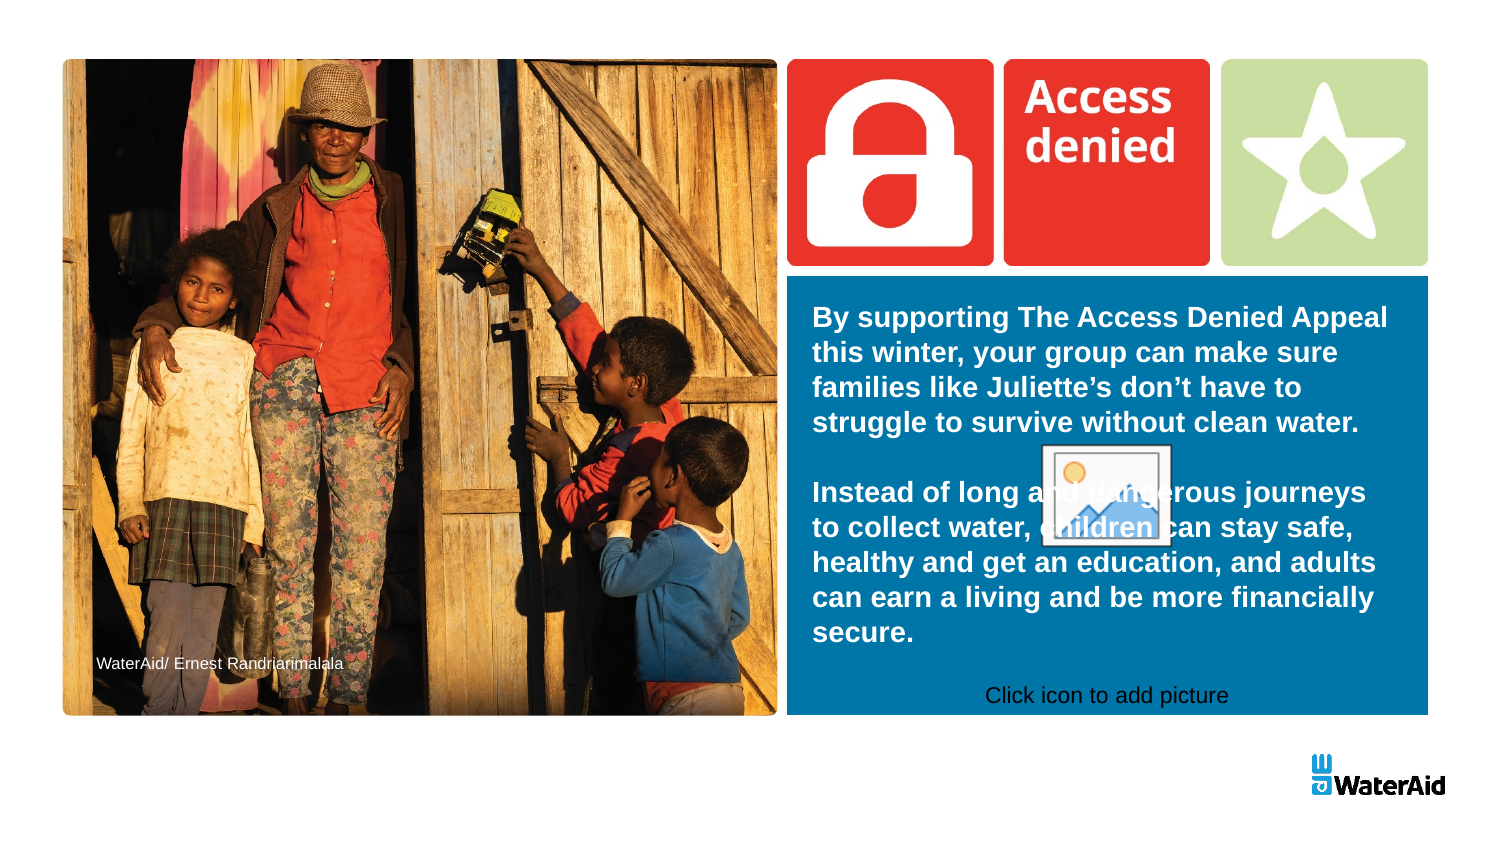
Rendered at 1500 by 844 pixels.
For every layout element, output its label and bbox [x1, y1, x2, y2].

picture [840, 487, 852, 502]
picture [1266, 557, 1274, 572]
picture [1099, 312, 1112, 327]
picture [1093, 586, 1098, 606]
picture [846, 627, 859, 642]
picture [1154, 592, 1167, 606]
picture [1180, 557, 1195, 572]
picture [883, 551, 896, 571]
picture [1237, 519, 1245, 537]
picture [1295, 347, 1302, 362]
picture [922, 344, 930, 362]
picture [1327, 417, 1339, 432]
picture [988, 519, 996, 537]
picture [929, 312, 943, 327]
picture [973, 417, 985, 432]
picture [1253, 417, 1266, 431]
picture [1098, 382, 1110, 397]
picture [982, 312, 989, 326]
picture [1232, 557, 1246, 572]
picture [820, 557, 827, 571]
picture [888, 592, 902, 607]
picture [882, 487, 896, 502]
picture [1331, 522, 1343, 537]
picture [1316, 414, 1324, 432]
picture [1303, 487, 1307, 501]
picture [1187, 487, 1201, 502]
picture [936, 414, 944, 432]
picture [1360, 592, 1373, 612]
picture [1313, 347, 1321, 361]
picture [1252, 382, 1264, 397]
picture [1303, 347, 1308, 361]
picture [1197, 522, 1201, 536]
picture [1112, 586, 1125, 607]
picture [1029, 445, 1176, 546]
picture [824, 341, 828, 361]
picture [1209, 592, 1221, 607]
picture [907, 382, 919, 397]
picture [949, 522, 970, 536]
picture [1137, 347, 1150, 362]
picture [830, 627, 843, 642]
picture [984, 557, 997, 578]
picture [1352, 487, 1364, 502]
picture [1039, 382, 1051, 397]
picture [924, 487, 938, 502]
picture [1277, 417, 1298, 431]
picture [1161, 554, 1169, 572]
picture [871, 417, 882, 438]
picture [1365, 312, 1380, 327]
picture [1301, 417, 1315, 432]
picture [1308, 487, 1315, 501]
picture [982, 592, 996, 606]
picture [1268, 592, 1283, 607]
picture [1027, 347, 1035, 361]
picture [1013, 382, 1018, 396]
picture [998, 417, 1002, 431]
picture [1189, 307, 1206, 326]
picture [1168, 592, 1175, 606]
picture [1336, 487, 1349, 507]
picture [1202, 522, 1209, 536]
picture [847, 592, 860, 606]
picture [871, 554, 879, 572]
picture [1308, 551, 1322, 572]
picture [1227, 312, 1231, 326]
picture [860, 417, 864, 431]
picture [1292, 557, 1306, 572]
picture [815, 551, 819, 571]
picture [1220, 417, 1232, 432]
picture [1293, 307, 1310, 326]
picture [924, 557, 938, 572]
picture [1068, 592, 1081, 606]
picture [1082, 417, 1103, 431]
picture [1094, 347, 1101, 362]
picture [1320, 487, 1332, 502]
picture [1142, 417, 1156, 432]
picture [913, 417, 925, 432]
picture [947, 309, 965, 327]
picture [988, 377, 1000, 397]
picture [1249, 557, 1262, 571]
picture [1312, 754, 1445, 795]
picture [1304, 522, 1319, 537]
picture [905, 592, 913, 606]
picture [894, 312, 907, 332]
picture [1324, 347, 1336, 362]
picture [1036, 557, 1050, 572]
picture [917, 312, 925, 327]
picture [1094, 551, 1108, 572]
picture [917, 592, 930, 606]
picture [1252, 312, 1264, 327]
picture [814, 627, 826, 642]
picture [1004, 487, 1017, 508]
picture [1025, 592, 1038, 613]
picture [1286, 382, 1300, 397]
picture [1332, 312, 1346, 332]
picture [824, 522, 838, 537]
picture [813, 344, 821, 362]
picture [1042, 417, 1056, 431]
picture [852, 417, 859, 432]
picture [1007, 417, 1015, 431]
picture [968, 487, 982, 502]
picture [1113, 557, 1120, 572]
picture [866, 487, 878, 502]
picture [866, 522, 880, 537]
picture [990, 417, 997, 432]
picture [850, 347, 862, 362]
picture [1274, 551, 1279, 571]
picture [947, 417, 961, 432]
picture [1320, 312, 1328, 327]
picture [1016, 522, 1024, 536]
picture [1148, 312, 1160, 327]
picture [1112, 347, 1125, 367]
picture [1196, 347, 1200, 361]
picture [830, 347, 837, 361]
picture [1074, 382, 1087, 397]
picture [1059, 417, 1071, 432]
picture [829, 414, 837, 432]
picture [1210, 312, 1222, 327]
picture [1122, 382, 1130, 397]
picture [1125, 411, 1138, 431]
picture [916, 522, 929, 537]
picture [900, 522, 912, 537]
picture [887, 417, 900, 438]
picture [1221, 347, 1235, 362]
picture [992, 487, 999, 501]
picture [1130, 557, 1142, 572]
picture [1273, 487, 1280, 502]
picture [949, 347, 957, 361]
picture [1009, 347, 1016, 362]
picture [1327, 557, 1334, 572]
picture [815, 307, 831, 326]
picture [846, 382, 853, 396]
picture [941, 557, 954, 571]
picture [1245, 487, 1250, 507]
picture [1170, 347, 1183, 361]
picture [1291, 592, 1298, 606]
picture [1275, 379, 1283, 397]
picture [1018, 417, 1031, 431]
picture [1168, 417, 1173, 431]
picture [1252, 592, 1256, 606]
picture [872, 592, 885, 607]
picture [1213, 487, 1218, 501]
picture [860, 312, 872, 327]
picture [871, 627, 876, 641]
picture [832, 557, 844, 572]
picture [1276, 306, 1281, 326]
picture [1046, 347, 1060, 368]
picture [813, 519, 821, 537]
picture [1264, 522, 1277, 542]
picture [1303, 592, 1315, 607]
picture [1160, 417, 1167, 432]
picture [1362, 557, 1374, 572]
picture [1221, 58, 1428, 266]
picture [991, 347, 1005, 362]
picture [1179, 592, 1194, 607]
picture [1291, 487, 1299, 501]
picture [847, 557, 862, 572]
picture [1076, 347, 1090, 362]
picture [1005, 382, 1012, 397]
picture [1116, 312, 1128, 327]
picture [814, 417, 826, 432]
picture [1008, 592, 1021, 606]
picture [1257, 592, 1264, 606]
picture [1079, 307, 1095, 326]
picture [1255, 487, 1269, 502]
picture [932, 347, 945, 362]
picture [873, 347, 894, 361]
picture [1165, 312, 1177, 327]
picture [1179, 522, 1194, 537]
picture [823, 382, 838, 397]
picture [958, 557, 966, 572]
picture [994, 312, 1007, 333]
picture [1315, 312, 1319, 332]
picture [912, 312, 916, 332]
picture [1146, 557, 1160, 572]
picture [1205, 487, 1212, 502]
picture [62, 58, 778, 716]
picture [1320, 516, 1328, 536]
picture [1232, 312, 1239, 326]
picture [987, 487, 991, 501]
picture [900, 557, 913, 577]
picture [1281, 487, 1286, 501]
picture [1238, 341, 1250, 361]
picture [823, 487, 836, 501]
picture [892, 627, 904, 642]
picture [1176, 414, 1184, 432]
picture [898, 481, 912, 502]
picture [911, 347, 918, 361]
picture [1327, 592, 1341, 607]
picture [1065, 347, 1069, 361]
picture [1223, 487, 1235, 502]
picture [849, 522, 862, 537]
picture [964, 382, 976, 397]
picture [975, 347, 988, 367]
picture [1051, 592, 1065, 607]
picture [1085, 592, 1093, 607]
picture [1017, 554, 1025, 572]
picture [906, 347, 910, 361]
picture [830, 592, 844, 607]
picture [1140, 382, 1154, 397]
picture [1078, 557, 1091, 572]
picture [931, 519, 939, 537]
picture [973, 522, 987, 537]
picture [941, 481, 949, 501]
picture [1279, 347, 1291, 362]
picture [814, 592, 826, 607]
picture [1254, 347, 1266, 362]
picture [1132, 312, 1144, 327]
picture [1195, 417, 1208, 432]
picture [1102, 347, 1107, 361]
picture [966, 551, 971, 571]
picture [884, 312, 889, 326]
picture [1182, 379, 1190, 397]
picture [1351, 554, 1359, 572]
picture [1289, 522, 1301, 537]
picture [999, 522, 1012, 537]
picture [1053, 557, 1066, 571]
picture [876, 312, 883, 327]
picture [1248, 522, 1262, 537]
picture [869, 417, 877, 431]
picture [1210, 347, 1217, 361]
picture [948, 376, 960, 396]
picture [1129, 592, 1141, 607]
picture [890, 382, 903, 397]
picture [977, 312, 981, 326]
picture [1054, 379, 1072, 397]
picture [1232, 586, 1240, 606]
picture [841, 417, 845, 431]
picture [1002, 557, 1014, 572]
picture [1236, 417, 1250, 432]
picture [1153, 347, 1167, 362]
picture [1198, 592, 1206, 606]
picture [786, 59, 1210, 266]
picture [813, 376, 821, 396]
picture [1335, 557, 1339, 571]
picture [1199, 557, 1212, 571]
picture [1268, 312, 1276, 327]
picture [1019, 307, 1035, 326]
picture [1202, 376, 1215, 396]
picture [855, 382, 862, 396]
picture [1038, 306, 1051, 326]
picture [863, 627, 870, 642]
picture [942, 592, 956, 607]
picture [855, 484, 863, 502]
picture [1121, 557, 1125, 571]
picture [881, 627, 889, 641]
picture [1130, 376, 1135, 396]
picture [1349, 312, 1362, 327]
picture [1055, 312, 1068, 327]
picture [1176, 487, 1184, 501]
picture [1286, 592, 1290, 606]
picture [1158, 382, 1171, 396]
picture [1344, 417, 1352, 431]
picture [1202, 347, 1209, 361]
picture [1219, 382, 1233, 397]
picture [1222, 522, 1234, 537]
picture [1235, 382, 1248, 396]
picture [1113, 414, 1121, 432]
picture [835, 312, 848, 332]
